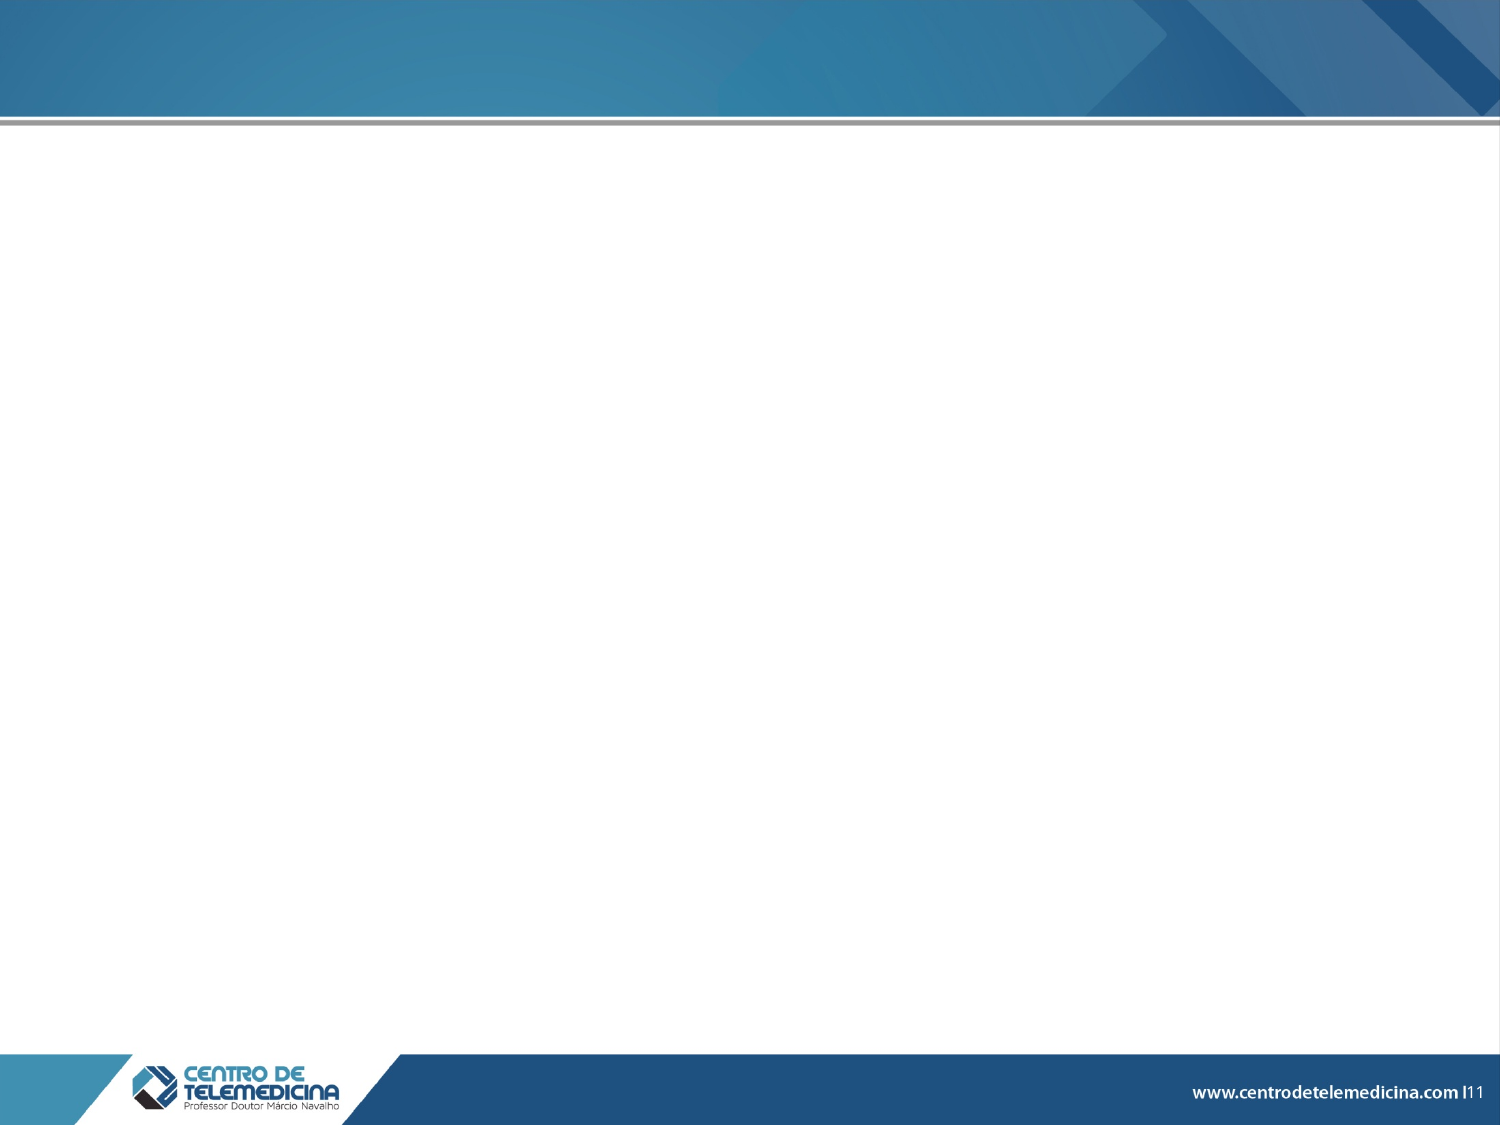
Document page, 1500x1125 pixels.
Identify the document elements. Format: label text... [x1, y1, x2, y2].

slide_number 11 [1449, 1074, 1500, 1113]
picture [0, 0, 1500, 1125]
